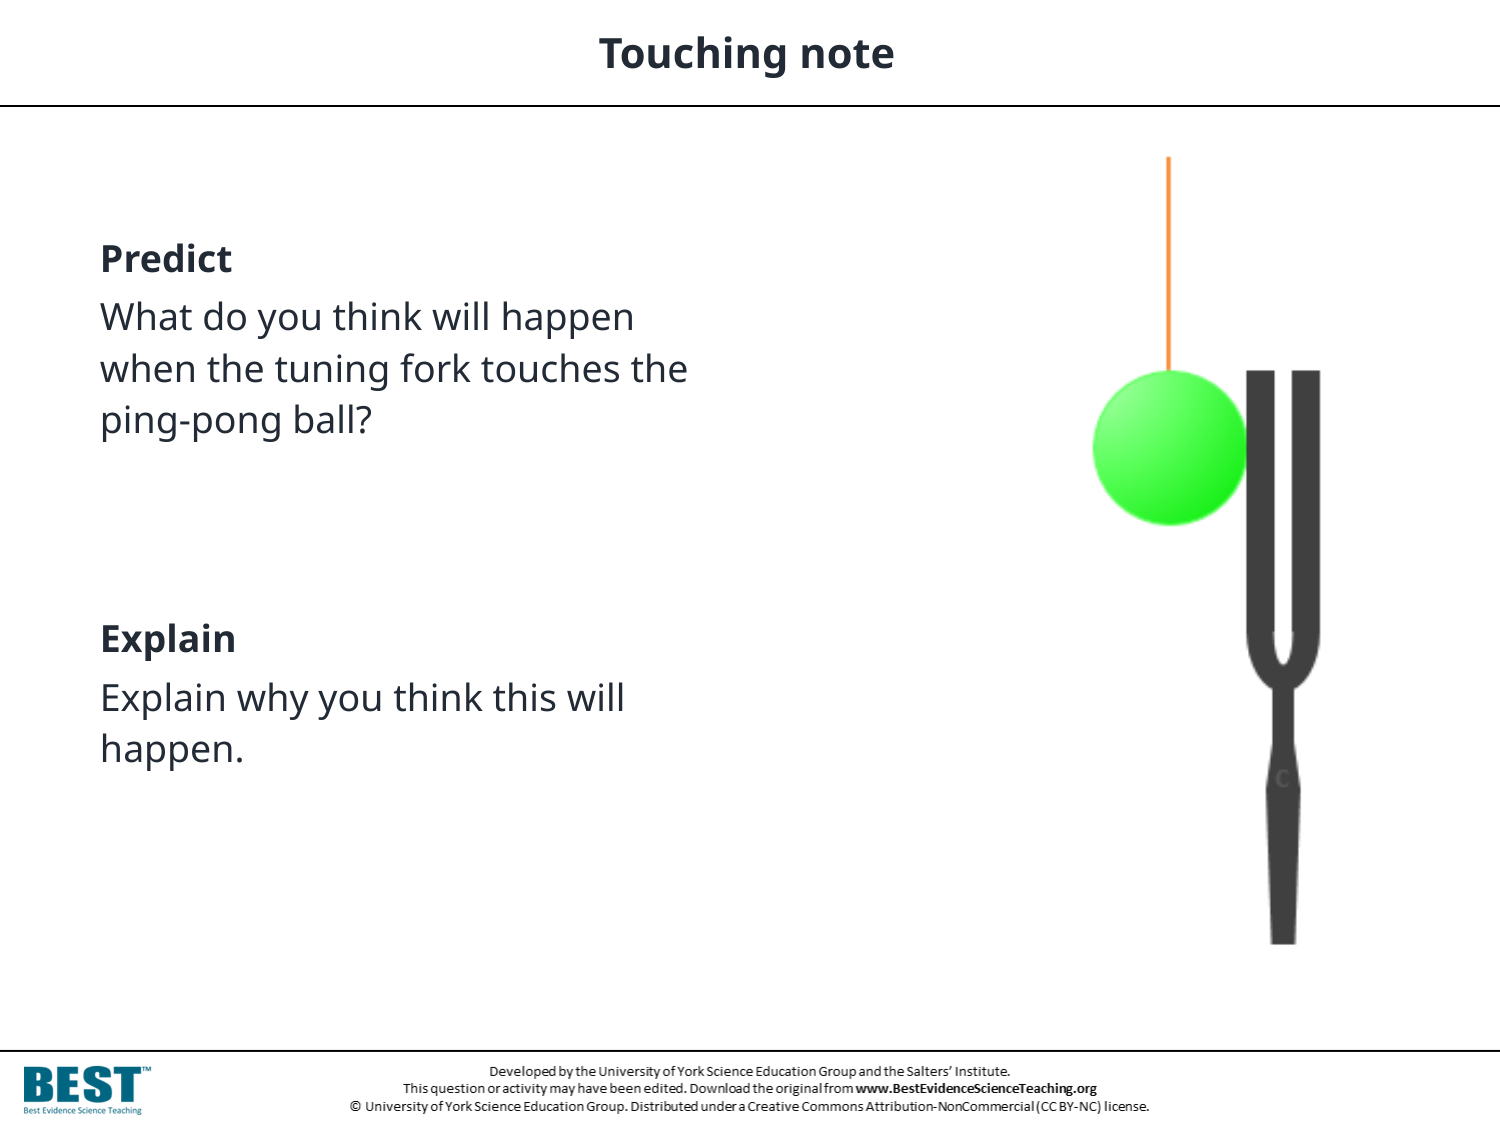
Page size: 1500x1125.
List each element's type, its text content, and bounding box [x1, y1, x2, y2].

text_box Touching note [23, 4, 1471, 99]
picture [0, 105, 1500, 1125]
